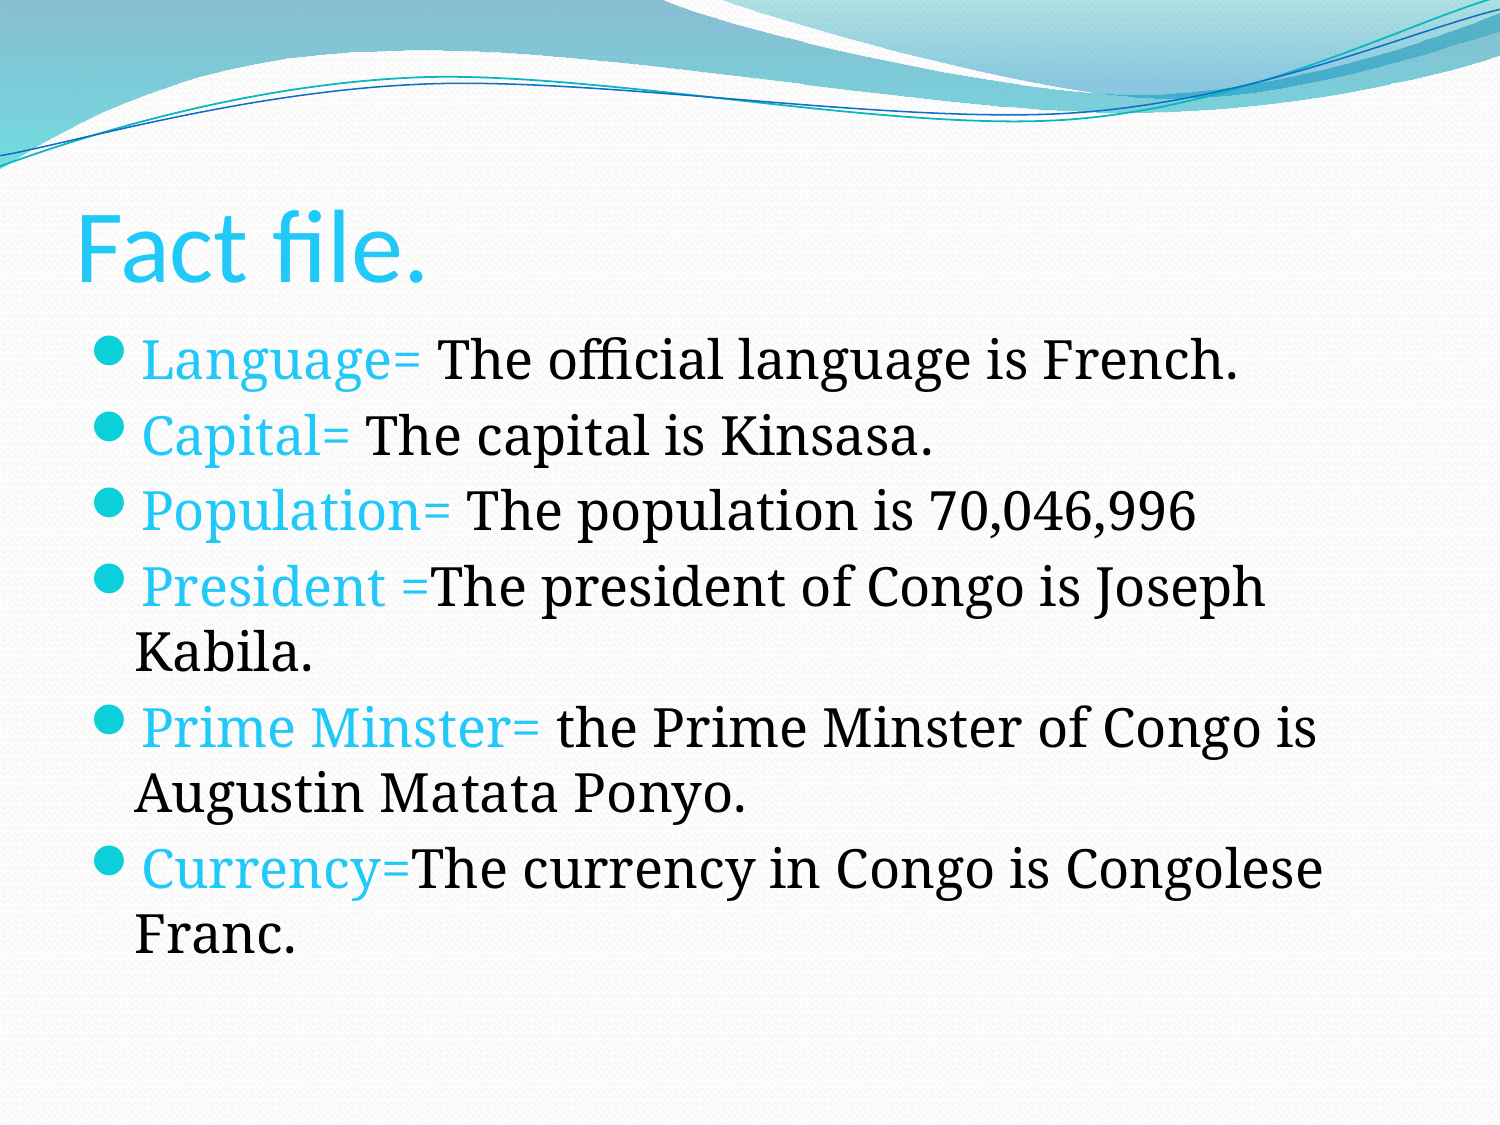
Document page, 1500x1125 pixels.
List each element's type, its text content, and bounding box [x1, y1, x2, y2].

list Language= The official language is French. Capital= The capital is Kinsasa. Population= The population is 70,046,996 President =The president of Congo is Joseph Kabila. Prime Minster= the Prime Minster of Congo is Augustin Matata Ponyo. Currency=The currency in Congo is Congolese Franc. [75, 317, 1425, 1038]
title Fact file. [75, 115, 1425, 303]
